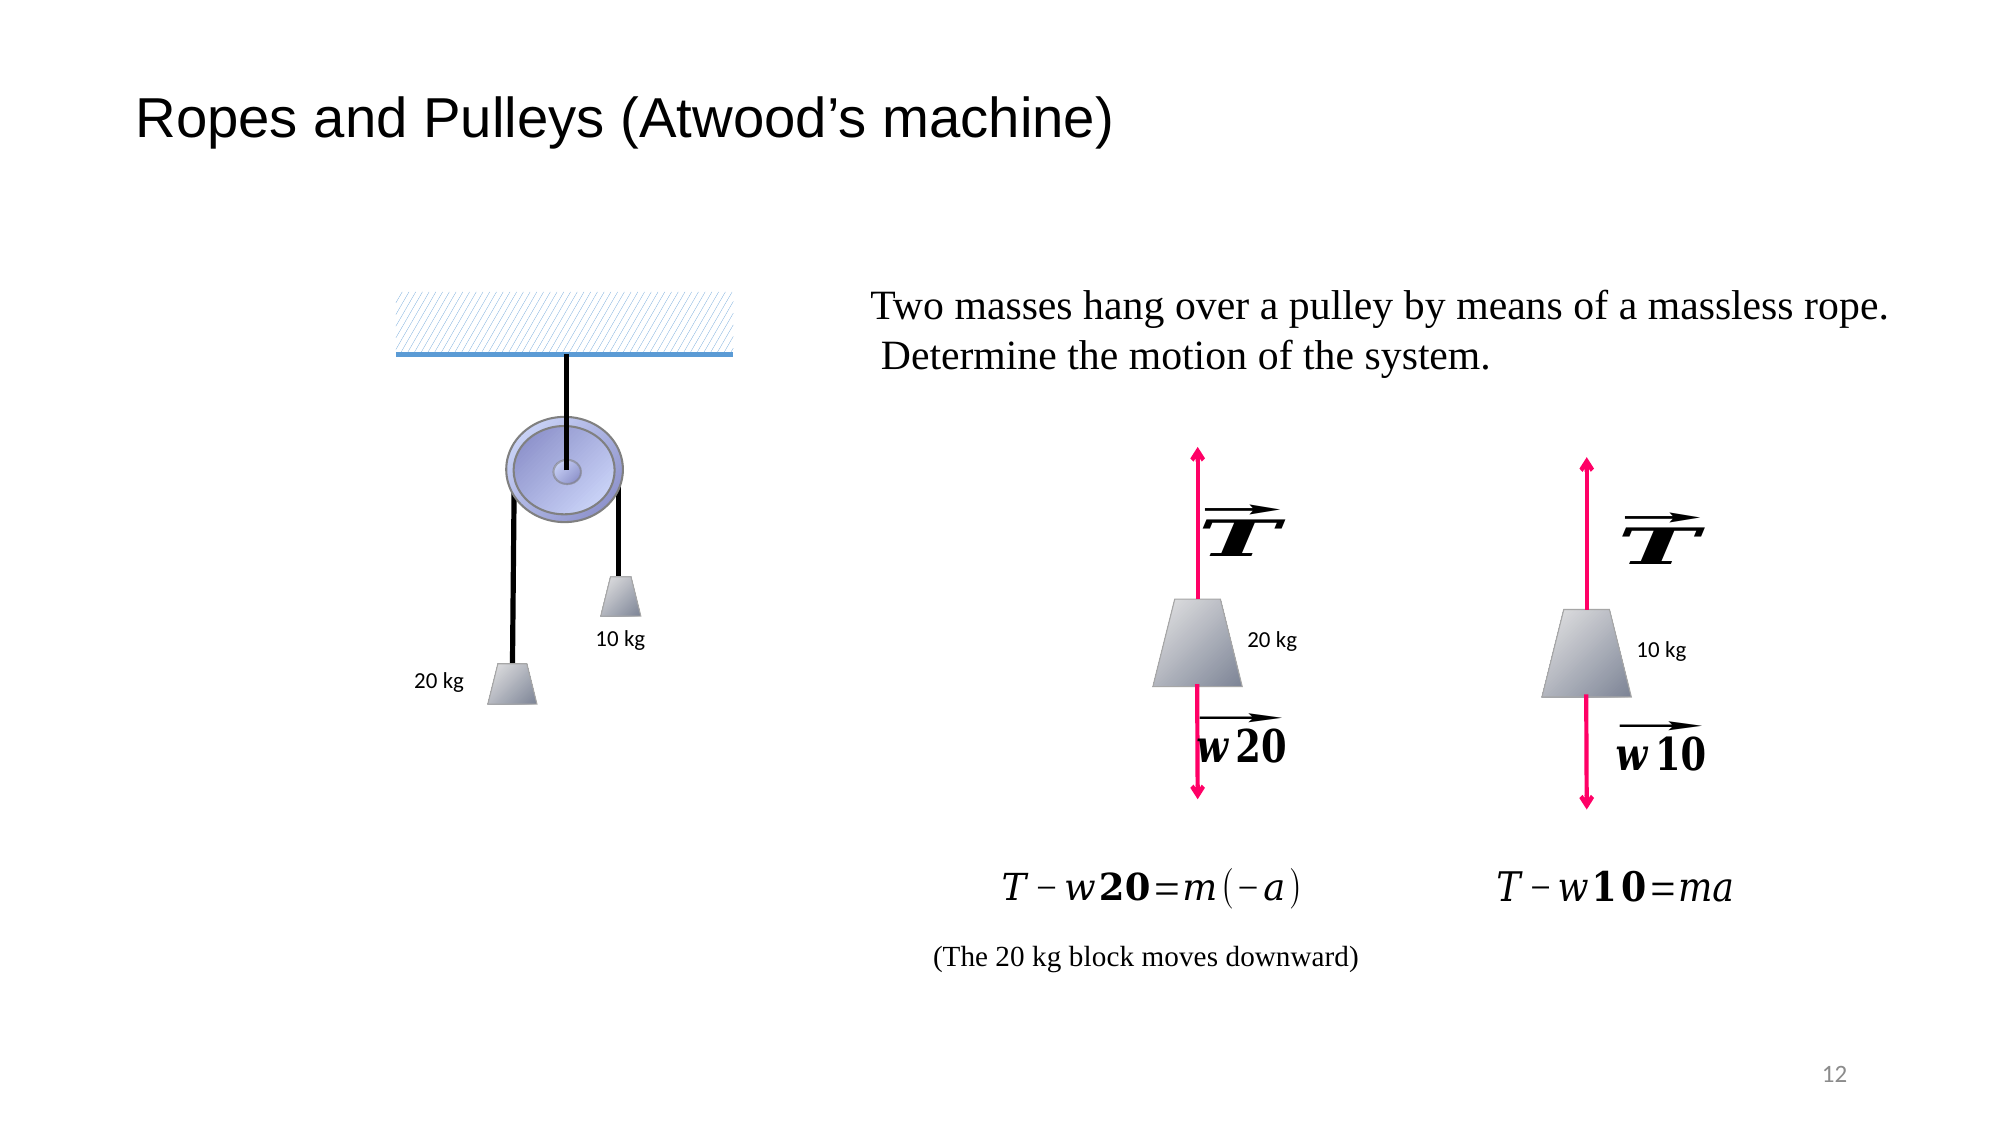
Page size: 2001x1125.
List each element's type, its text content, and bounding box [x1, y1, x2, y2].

text_box Two masses hang over a pulley by means of a massless rope. Determine the motion of the system. [855, 270, 1908, 385]
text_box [1152, 446, 1755, 810]
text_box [395, 291, 734, 705]
slide_number 12 [1412, 1042, 1863, 1103]
text_box (The 20 kg block moves downward) [918, 929, 1375, 980]
text_box Ropes and Pulleys (Atwood’s machine) [135, 81, 1134, 159]
